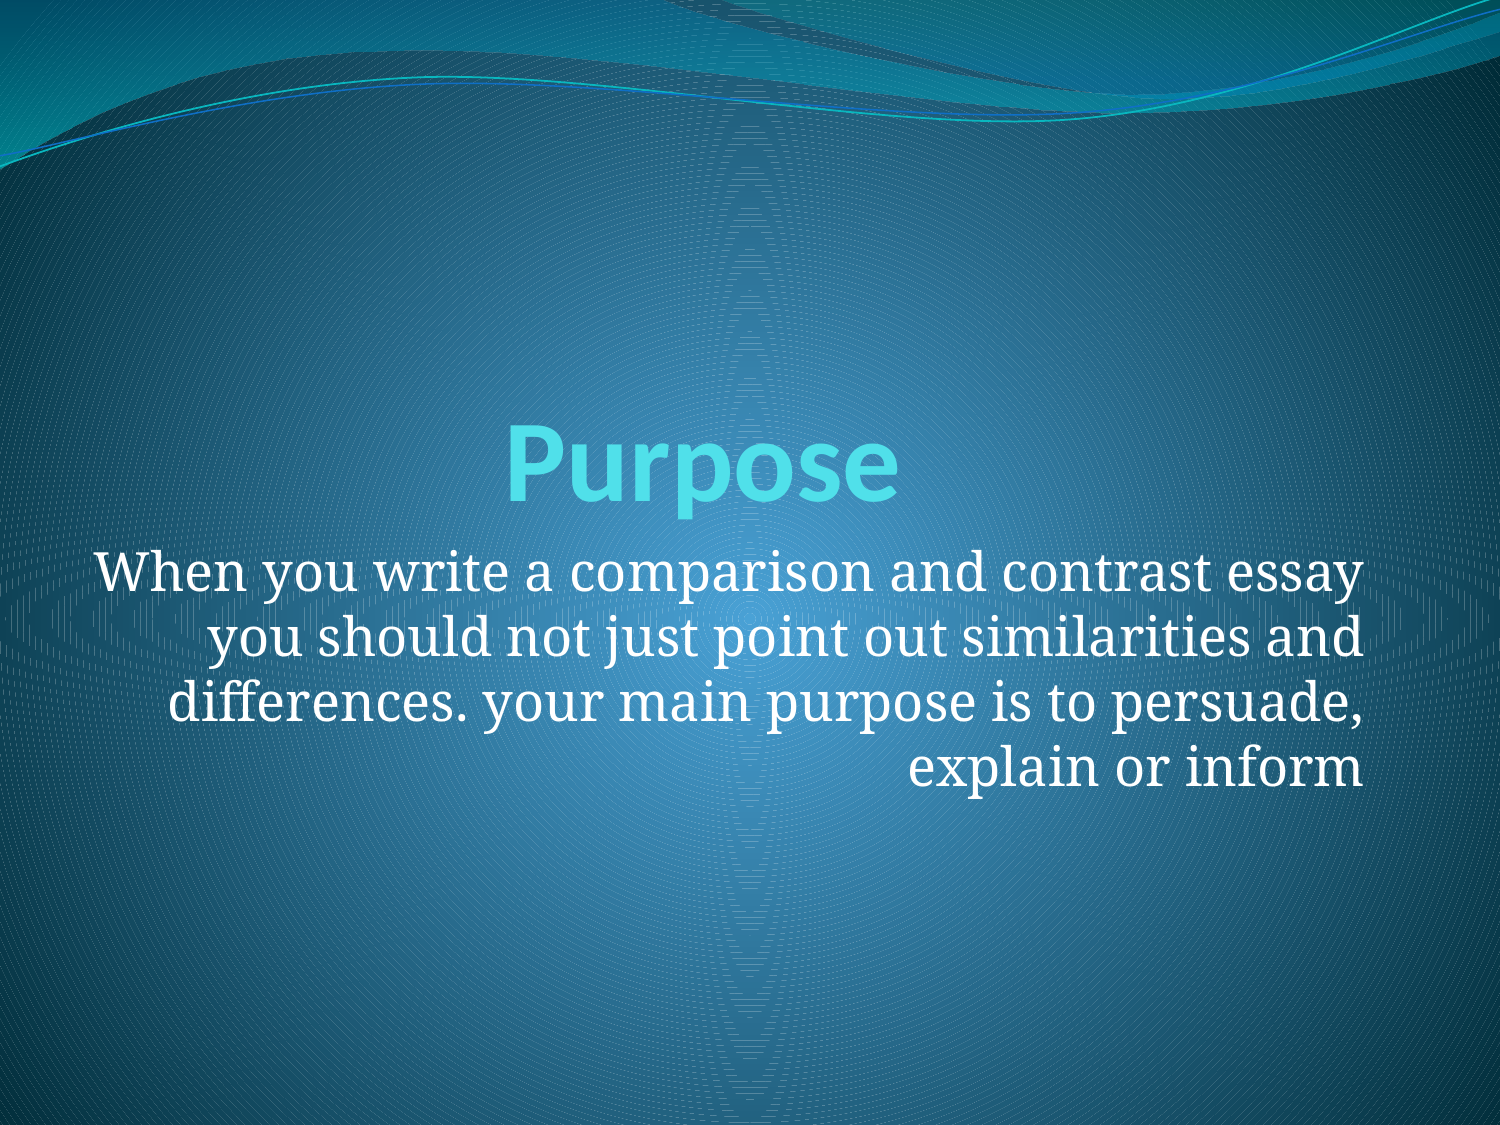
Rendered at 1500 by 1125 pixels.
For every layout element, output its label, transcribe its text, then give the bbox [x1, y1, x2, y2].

subtitle When you write a comparison and contrast essay you should not just point out similarities and differences. your main purpose is to persuade, explain or inform [87, 529, 1376, 818]
title Purpose [87, 224, 1376, 525]
